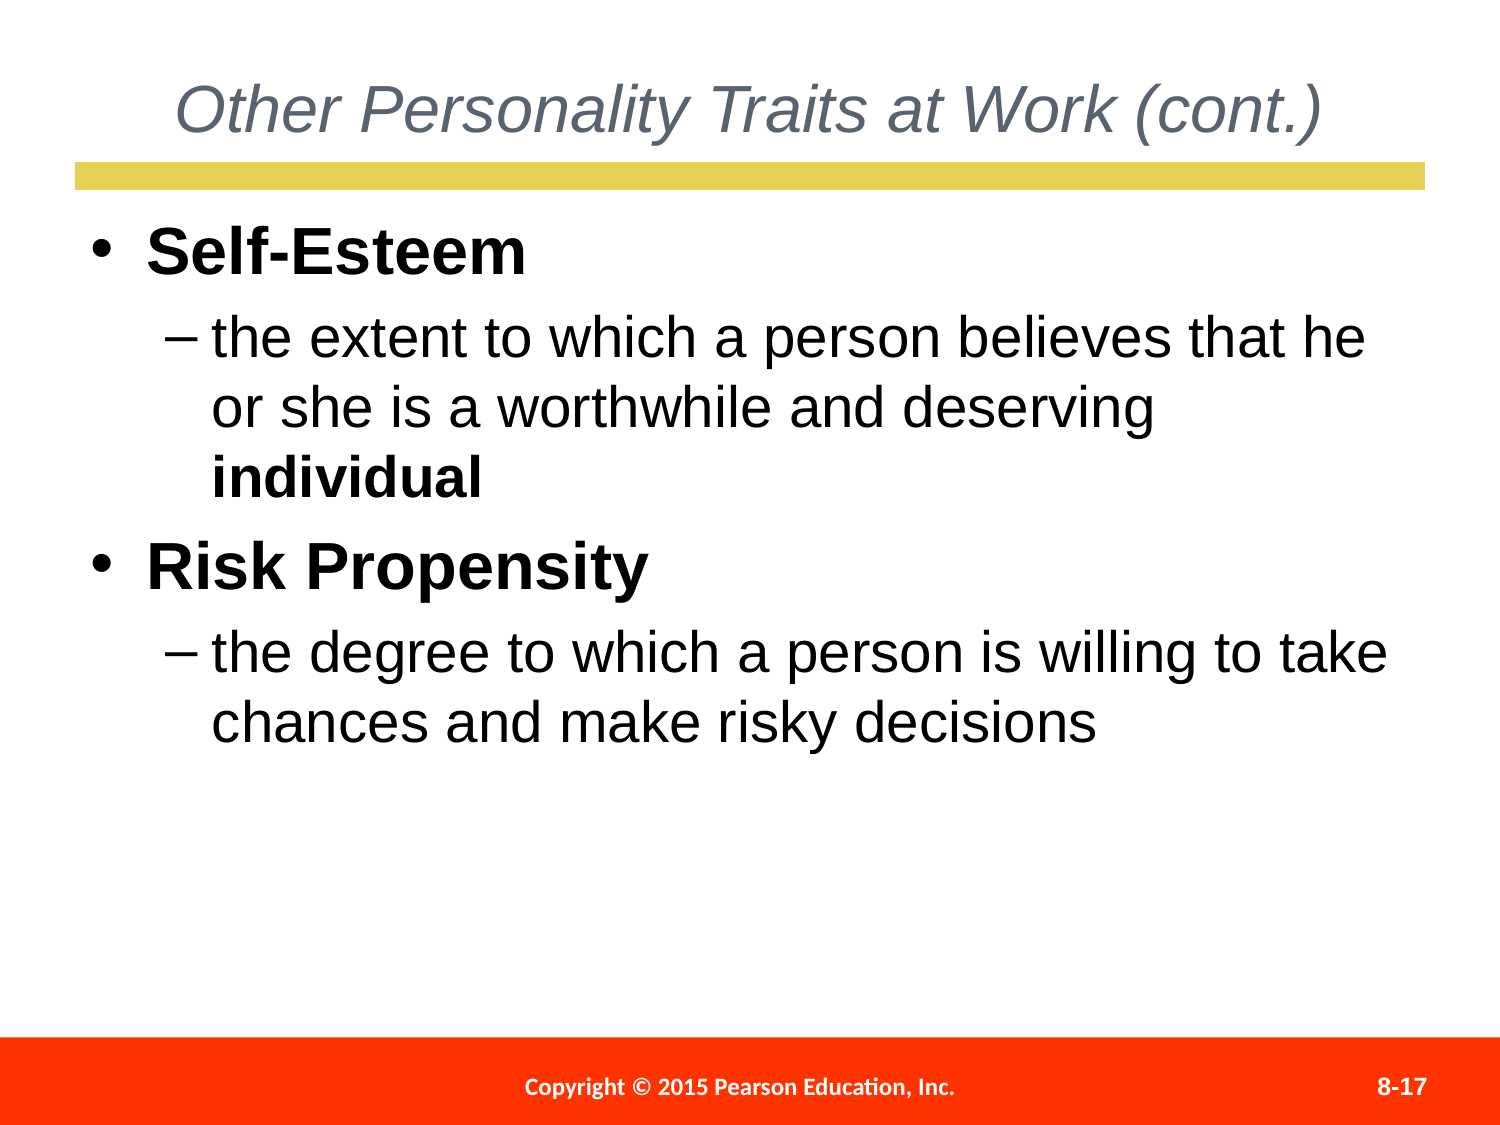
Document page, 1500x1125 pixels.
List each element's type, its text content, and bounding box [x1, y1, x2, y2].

text_box Other Personality Traits at Work (cont.) [74, 12, 1425, 200]
list Self-Esteem the extent to which a person believes that he or she is a worthwhile and deserving individual Risk Propensity the degree to which a person is willing to take chances and make risky decisions [74, 199, 1426, 1006]
